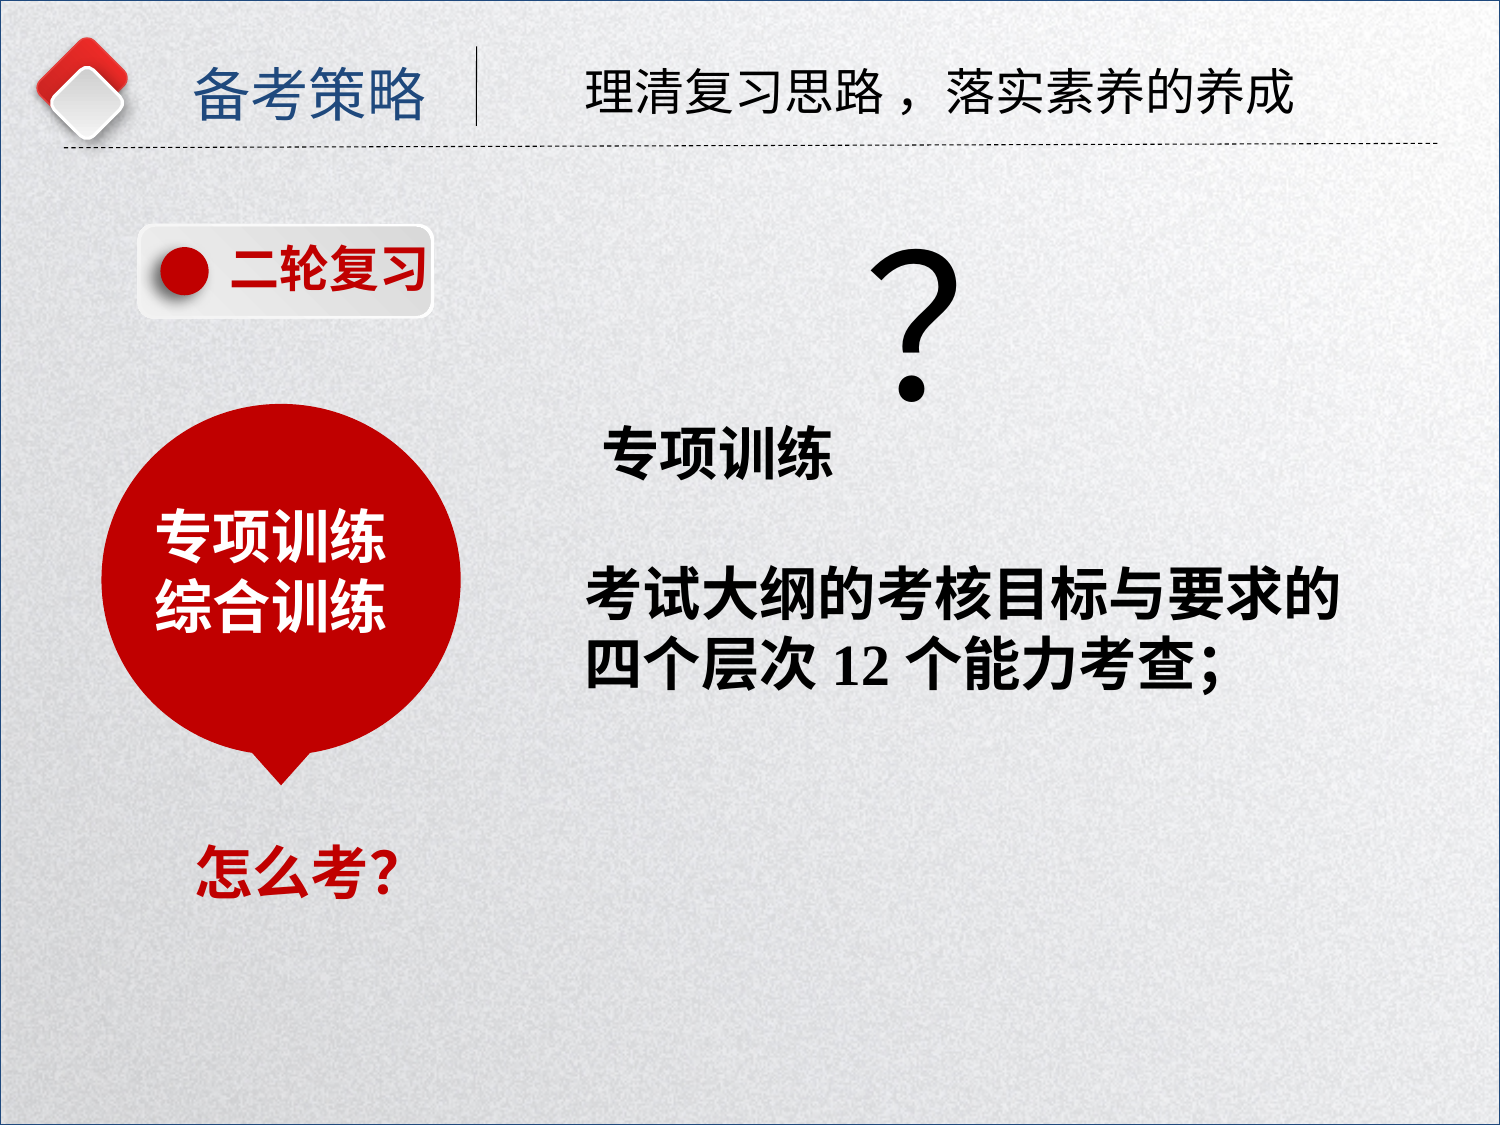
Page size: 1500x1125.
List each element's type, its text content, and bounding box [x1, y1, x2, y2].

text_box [137, 223, 440, 319]
picture [1, 1, 1499, 1124]
text_box [100, 402, 462, 787]
text_box 理清复习思路 ，落实素养的养成 [569, 53, 1311, 129]
text_box ？ [849, 193, 1080, 449]
text_box 备考策略 [143, 50, 475, 136]
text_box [63, 143, 1439, 148]
text_box [51, 67, 123, 139]
text_box 考试大纲的考核目标与要求的四个层次12个能力考查； [569, 549, 1413, 705]
text_box [37, 38, 127, 104]
text_box 怎么考？ [179, 828, 461, 914]
text_box 专项训练 综合训练 [154, 500, 446, 641]
text_box 专项训练 [586, 409, 1430, 495]
